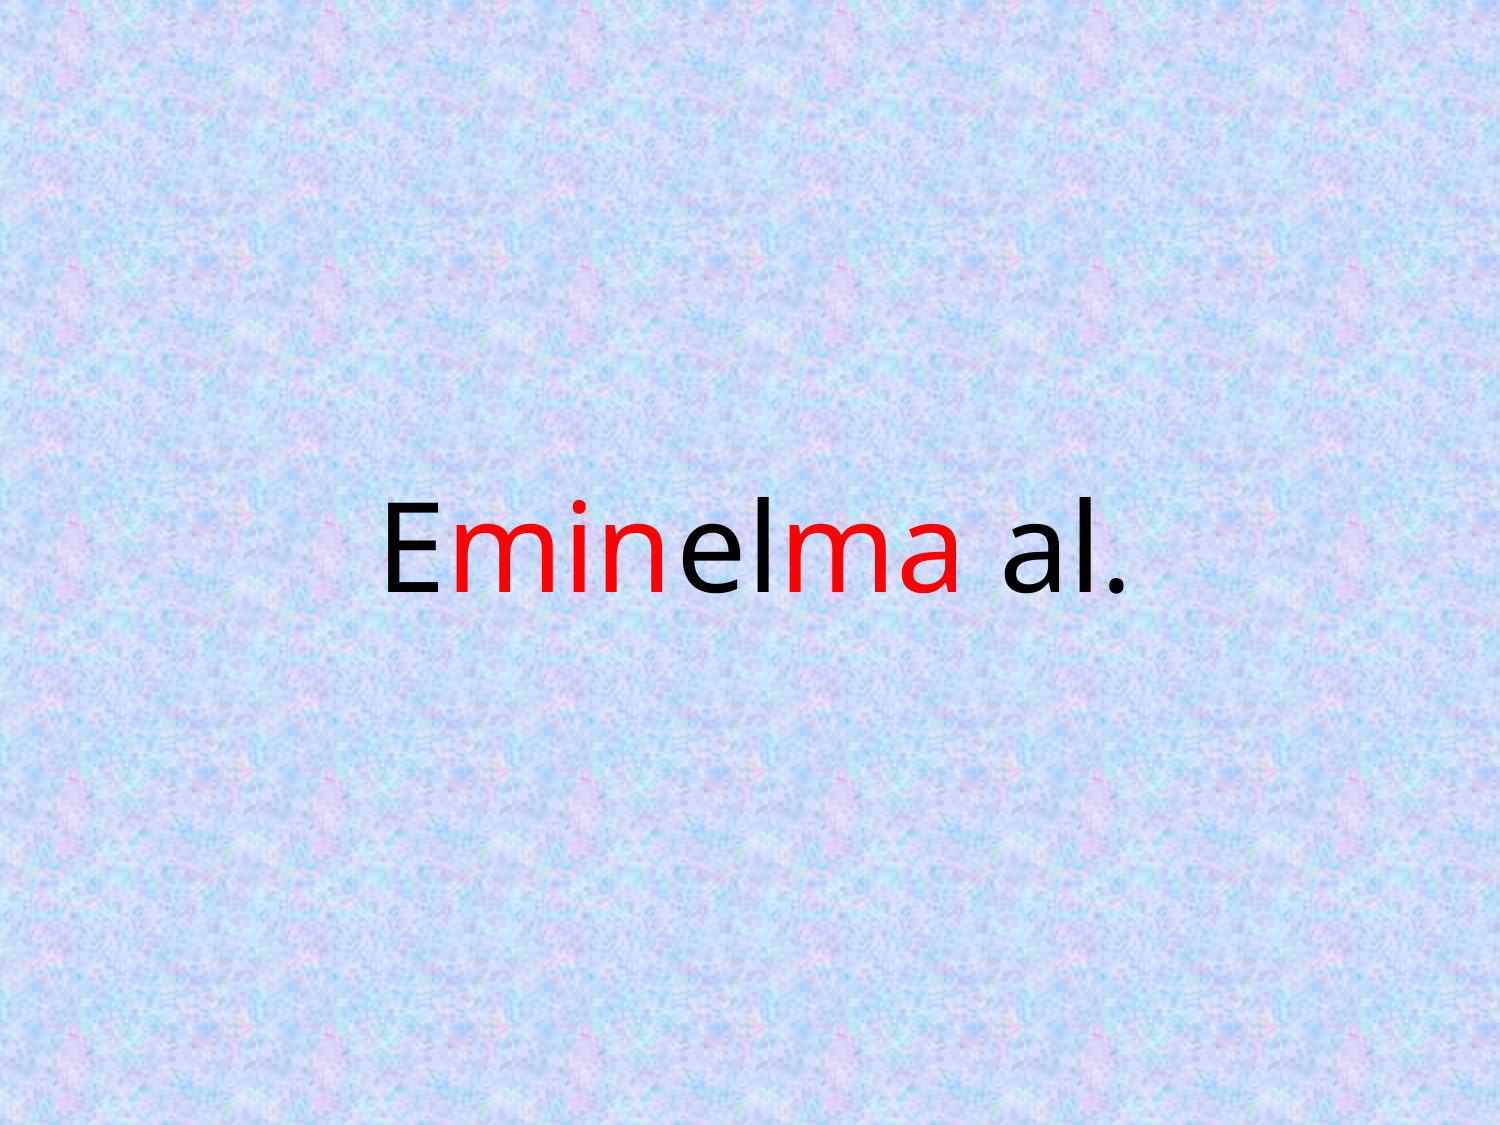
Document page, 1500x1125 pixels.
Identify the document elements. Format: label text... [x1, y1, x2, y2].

title Emin elma al. [117, 421, 1393, 663]
picture [0, 0, 1500, 1125]
